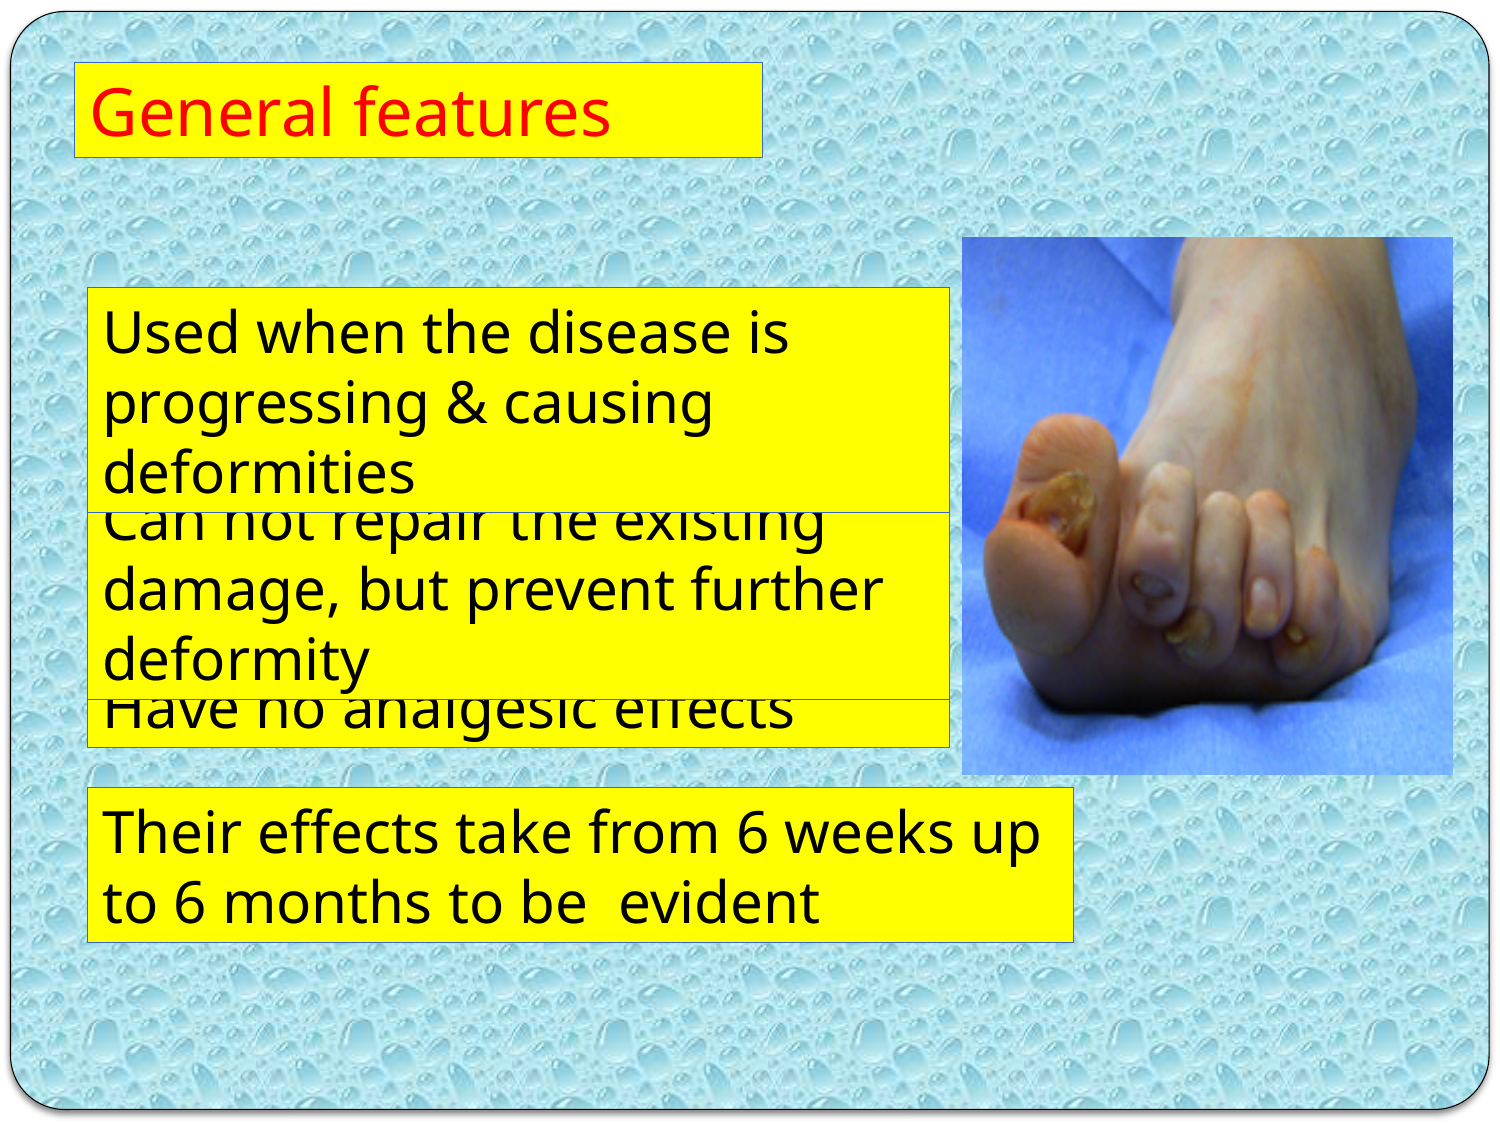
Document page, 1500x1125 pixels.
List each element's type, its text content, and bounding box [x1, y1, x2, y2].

text_box Used when the disease is progressing & causing deformities [87, 287, 950, 513]
text_box Have no analgesic effects [87, 700, 950, 748]
text_box General features [74, 62, 763, 158]
text_box Their effects take from 6 weeks up to 6 months to be evident [87, 787, 1074, 943]
text_box Can not repair the existing damage, but prevent further deformity [87, 513, 950, 700]
picture [12, 12, 1488, 1108]
